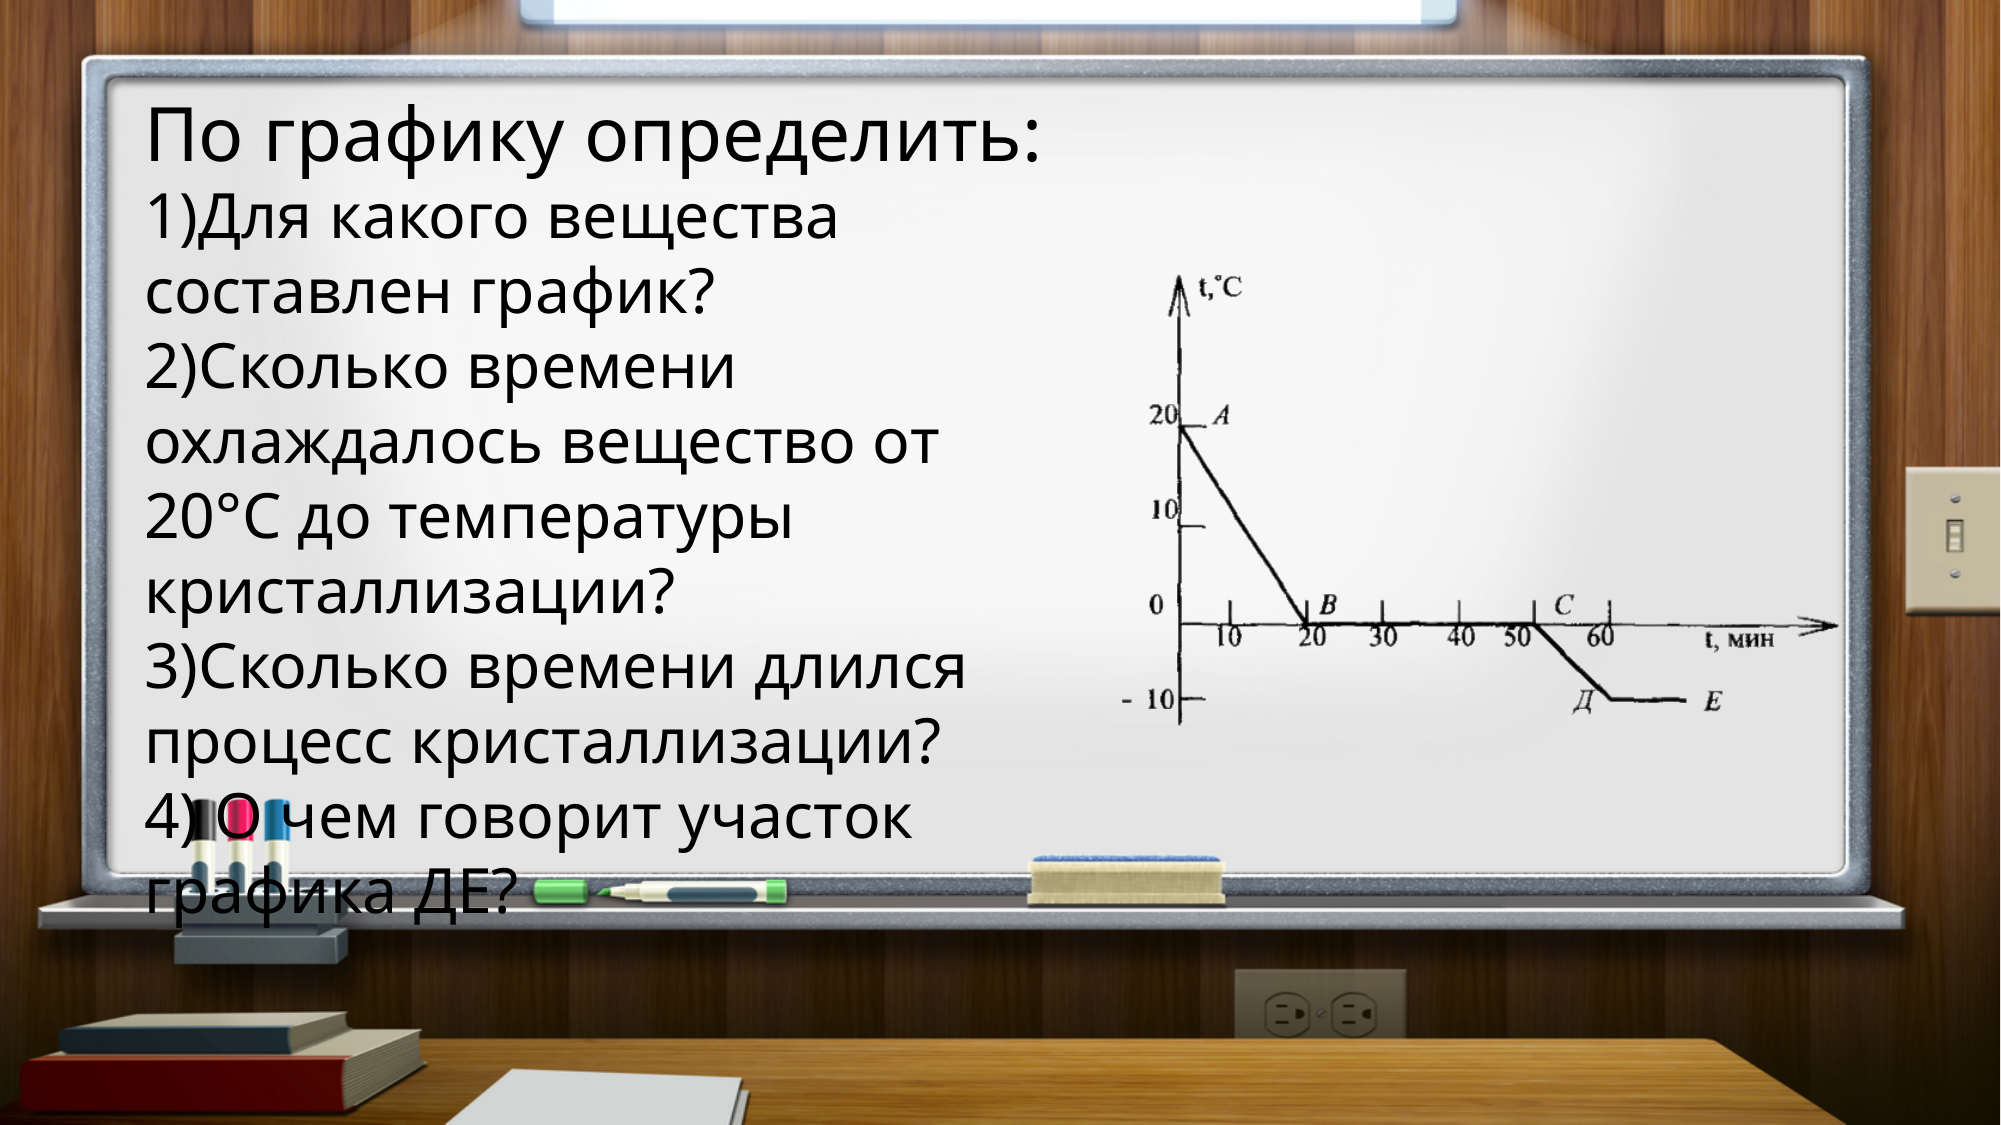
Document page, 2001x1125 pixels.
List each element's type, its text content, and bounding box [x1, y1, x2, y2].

picture [0, 0, 2001, 1125]
title По графику определить: 1)Для какого вещества составлен график? 2)Сколько времени охлаждалось вещество от 20°C до температуры кристаллизации? 3)Сколько времени длился процесс кристаллизации? 4) О чем говорит участок графика ДЕ? [129, 176, 1095, 836]
